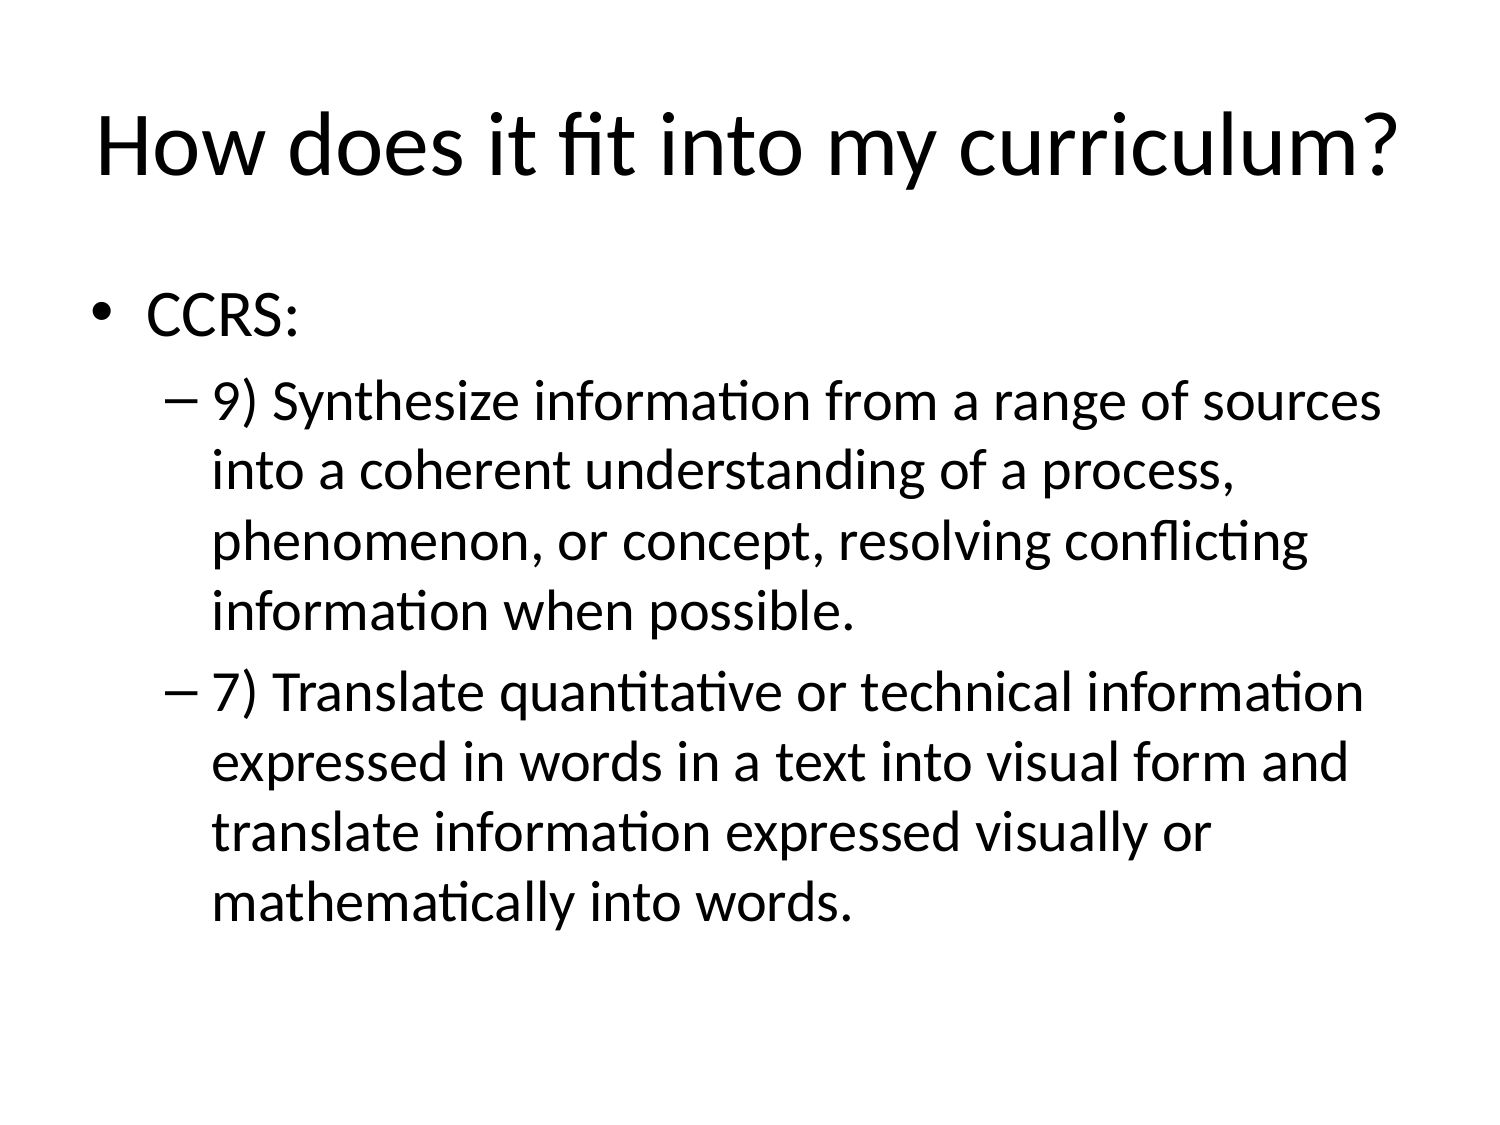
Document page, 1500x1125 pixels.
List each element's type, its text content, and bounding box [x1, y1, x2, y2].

list CCRS: 9) Synthesize information from a range of sources into a coherent understanding of a process, phenomenon, or concept, resolving conflicting information when possible. 7) Translate quantitative or technical information expressed in words in a text into visual form and translate information expressed visually or mathematically into words. [75, 262, 1425, 1005]
title How does it fit into my curriculum? [75, 45, 1425, 233]
